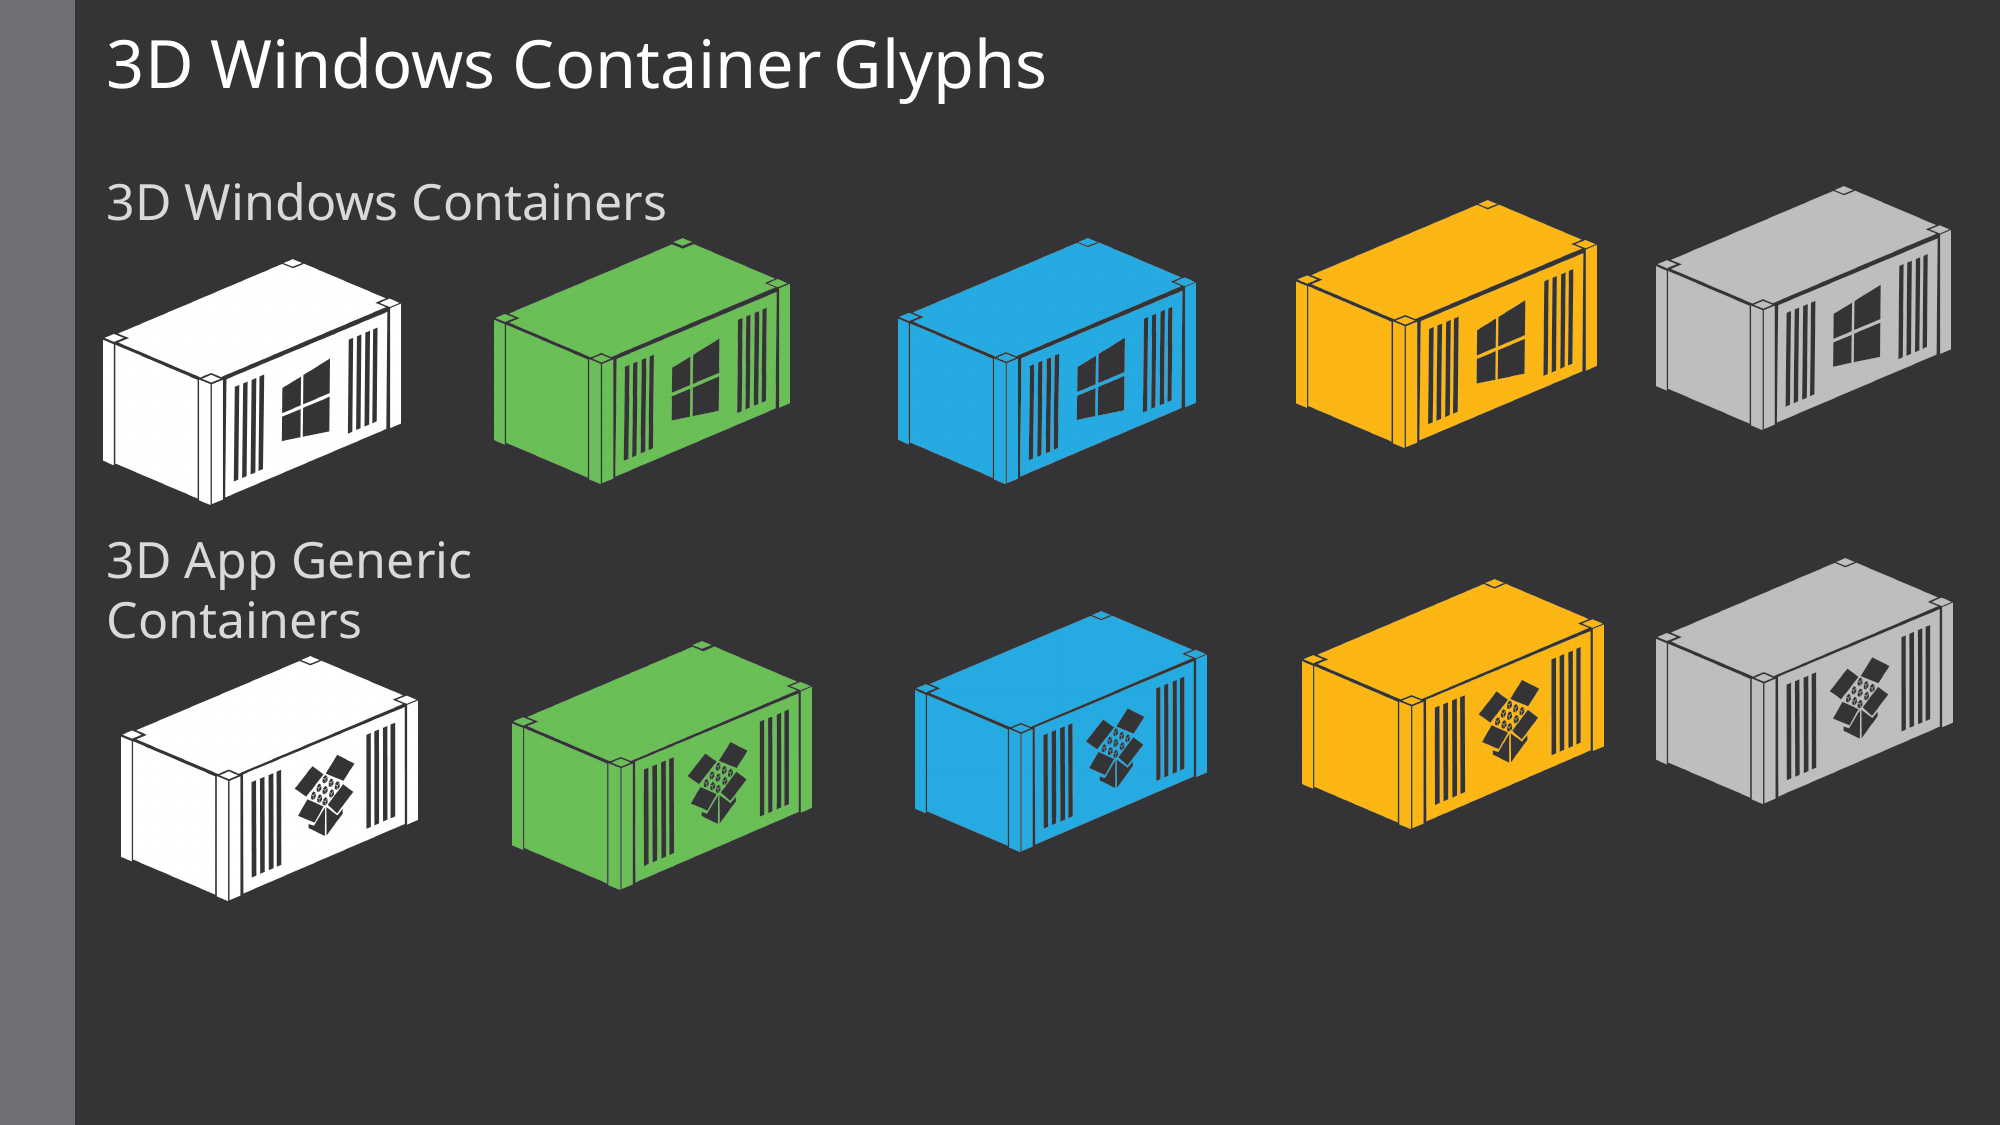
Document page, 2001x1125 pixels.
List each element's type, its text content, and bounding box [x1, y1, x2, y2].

picture [915, 610, 1208, 852]
picture [898, 238, 1197, 484]
text_box 3D Windows Containers [92, 162, 746, 238]
text_box 3D Windows Container Glyphs [92, 14, 1207, 110]
picture [1655, 186, 1952, 431]
text_box 3D App Generic Containers [92, 520, 746, 656]
picture [494, 238, 791, 484]
picture [1655, 558, 1953, 804]
picture [121, 656, 419, 901]
picture [511, 641, 812, 890]
picture [1295, 200, 1597, 449]
picture [1301, 579, 1604, 829]
picture [103, 259, 401, 505]
